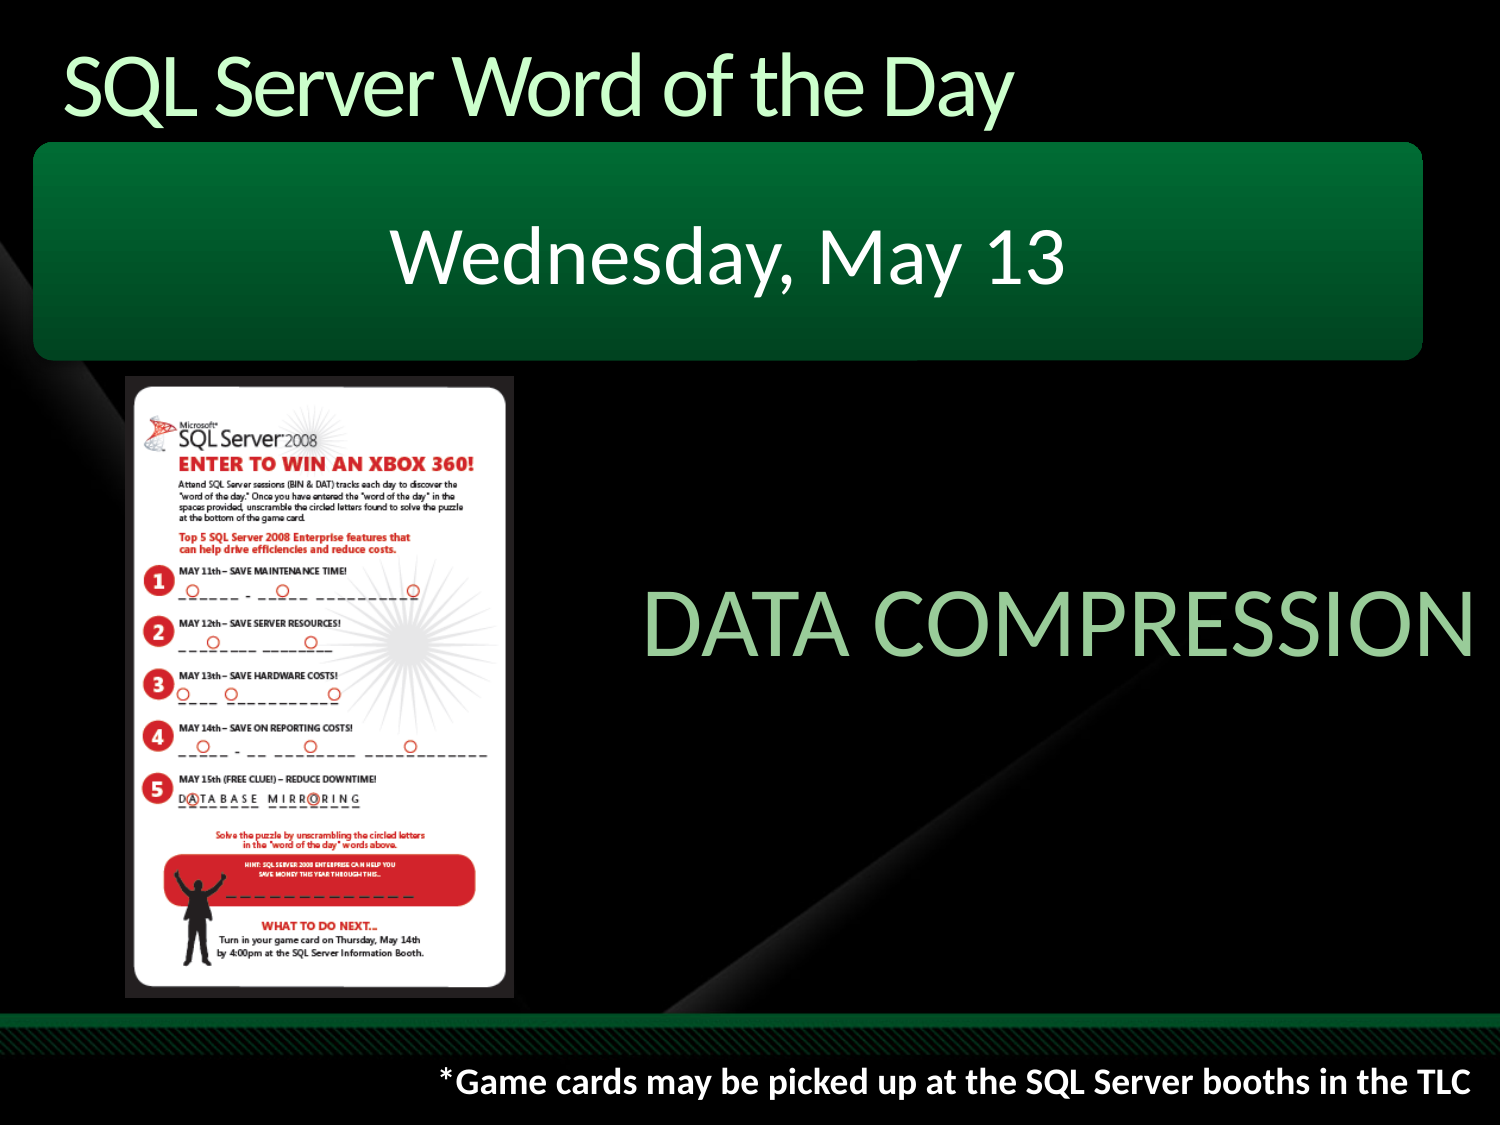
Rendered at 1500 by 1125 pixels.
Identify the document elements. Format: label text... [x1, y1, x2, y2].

title SQL Server Word of the Day [62, 37, 1438, 138]
text_box *Game cards may be picked up at the SQL Server booths in the TLC [422, 1049, 1488, 1110]
picture [0, 0, 1500, 1125]
list DATA COMPRESSION [620, 426, 1500, 953]
text_box Wednesday, May 13 [33, 142, 1423, 361]
